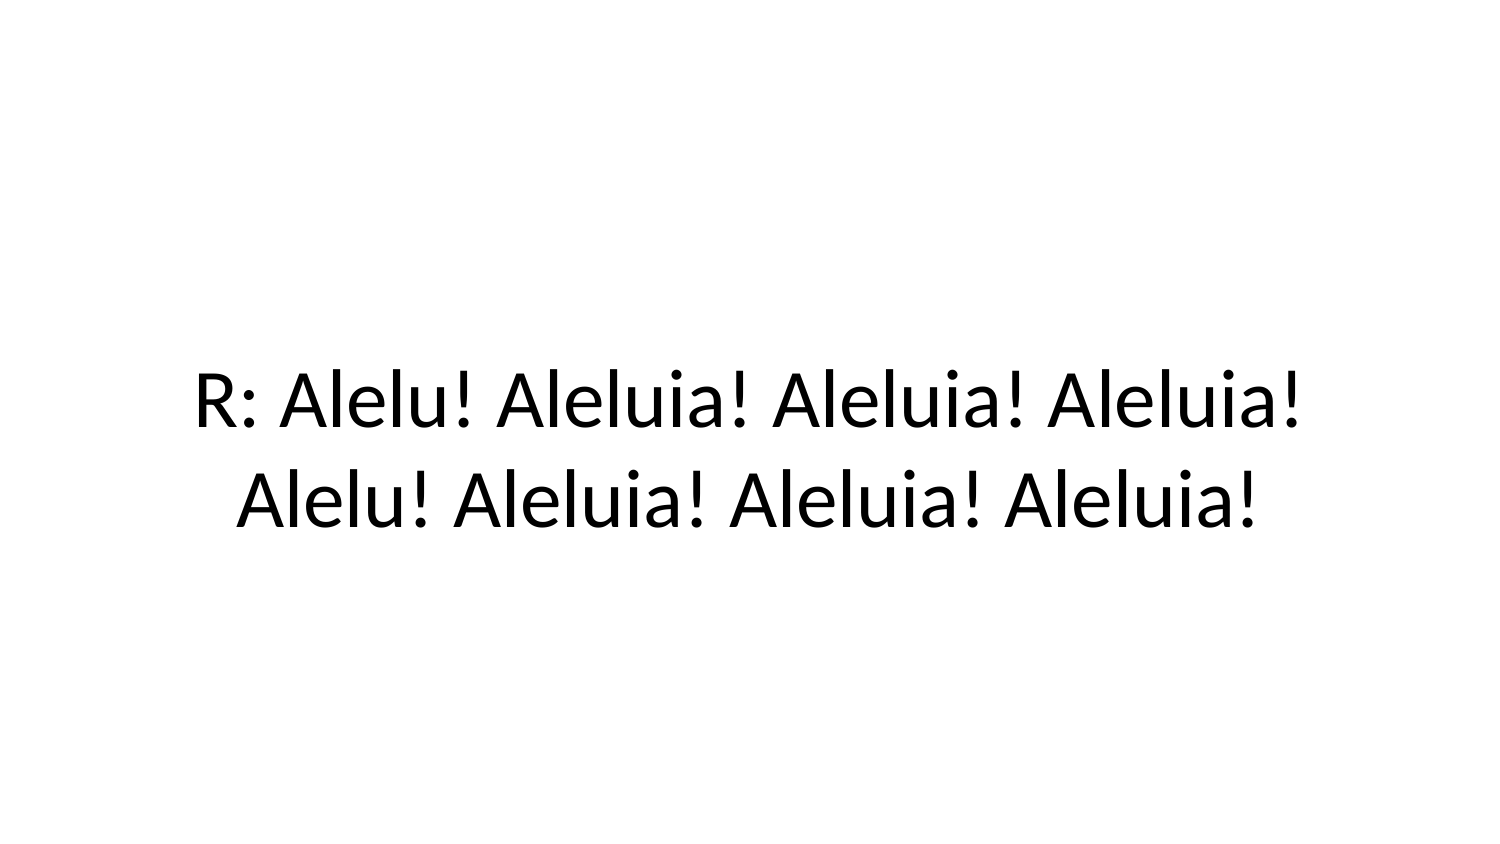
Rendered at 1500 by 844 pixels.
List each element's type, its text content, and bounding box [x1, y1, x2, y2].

text_box R: Alelu! Aleluia! Aleluia! Aleluia! Alelu! Aleluia! Aleluia! Aleluia! [178, 292, 1322, 552]
